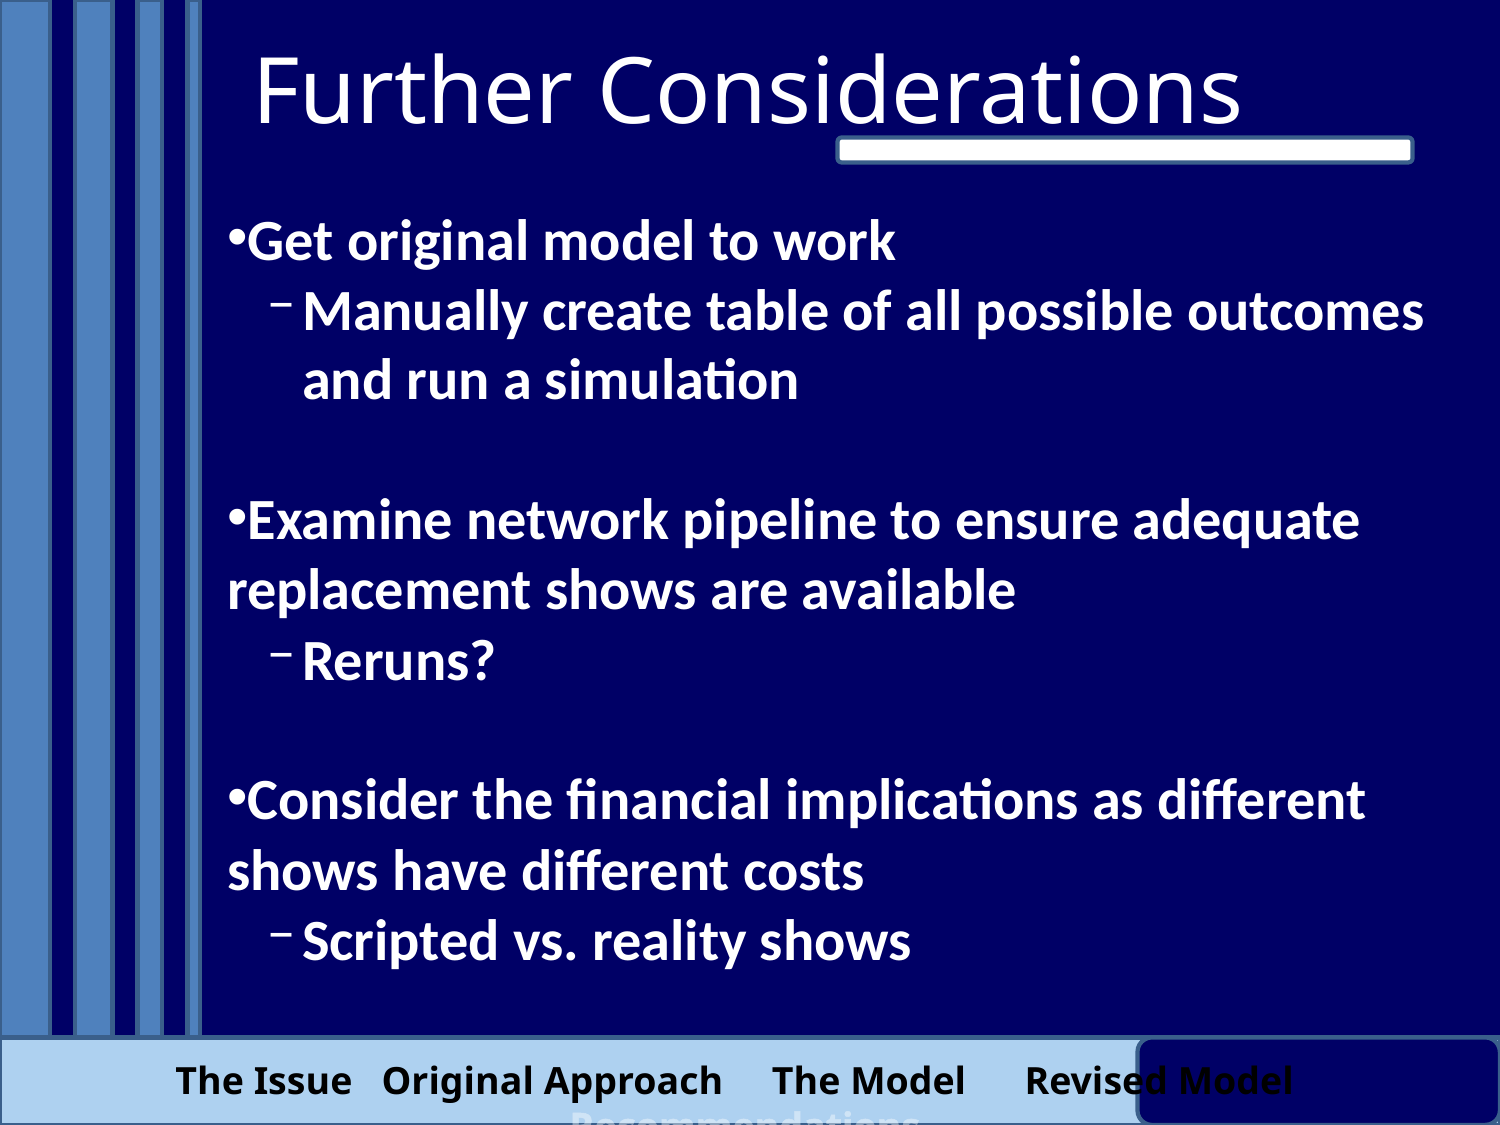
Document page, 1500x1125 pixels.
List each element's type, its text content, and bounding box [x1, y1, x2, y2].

text_box [1490, 1035, 1500, 1042]
text_box [835, 135, 1415, 165]
text_box [73, 0, 115, 1035]
text_box [135, 0, 164, 1035]
text_box Get original model to work Manually create table of all possible outcomes and run a simulation Examine network pipeline to ensure adequate replacement shows are available Reruns? Consider the financial implications as different shows have different costs Scripted vs. reality shows [212, 194, 1475, 979]
text_box [1135, 1035, 1500, 1049]
text_box [185, 0, 202, 1035]
text_box [0, 0, 52, 1035]
text_box [0, 1035, 1147, 1049]
text_box Further Considerations [237, 24, 1463, 150]
text_box The Issue Original Approach The Model Revised Model Recommendations [0, 1049, 1500, 1125]
